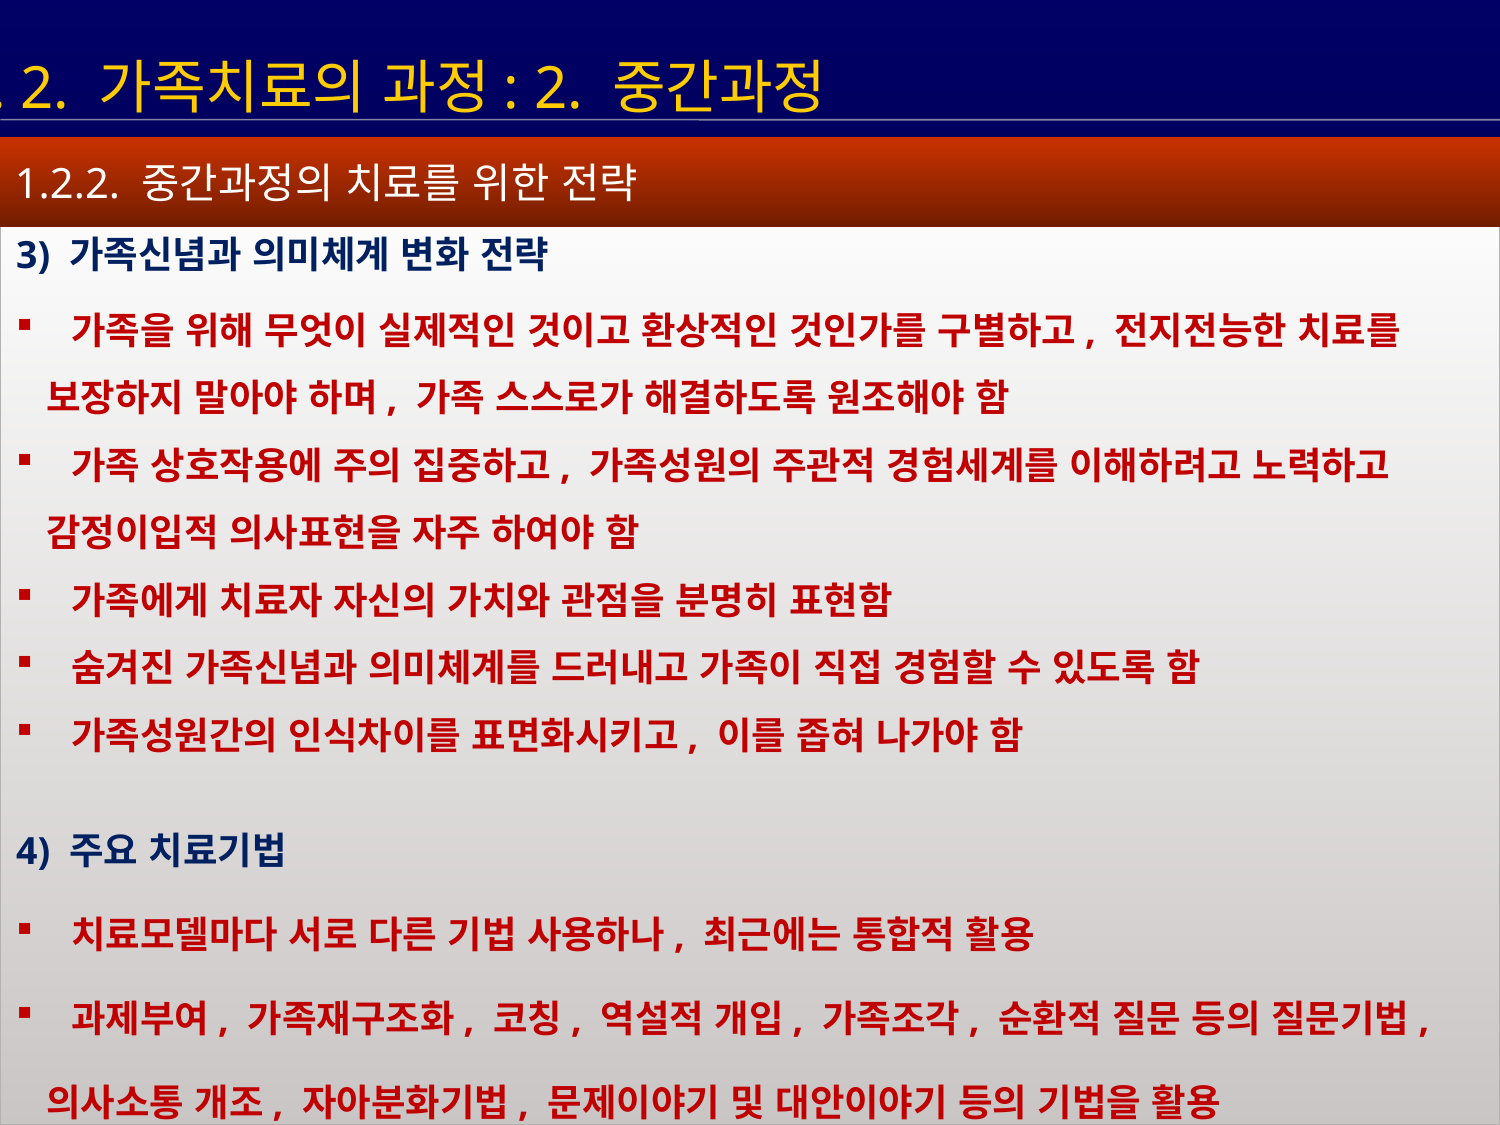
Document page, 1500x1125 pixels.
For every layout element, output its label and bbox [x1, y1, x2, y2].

text_box [0, 42, 1500, 1125]
